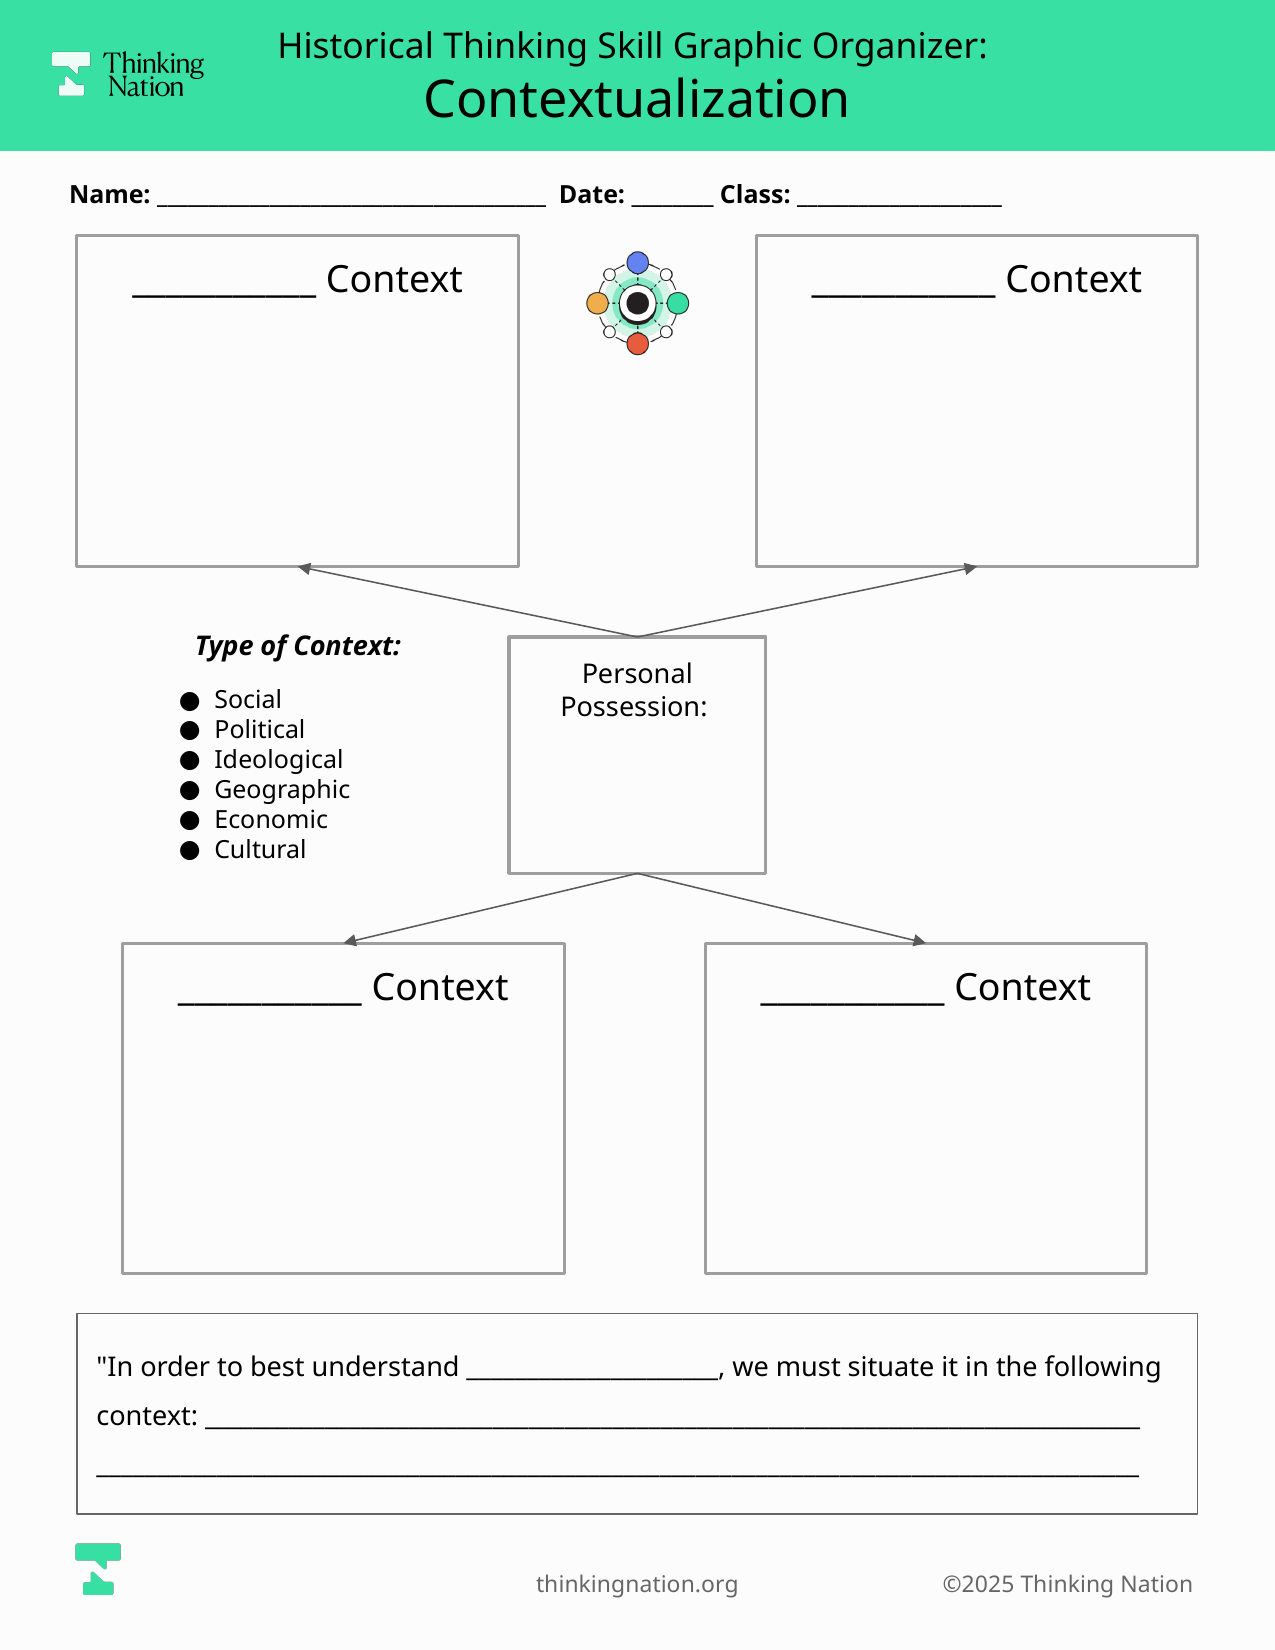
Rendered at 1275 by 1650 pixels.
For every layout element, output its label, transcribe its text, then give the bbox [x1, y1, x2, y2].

text_box ©2025 Thinking Nation [907, 1553, 1210, 1605]
text_box ___________ Context [76, 235, 519, 567]
text_box Name: ______________________________________ Date: ________ Class: ____________________ [54, 163, 1221, 223]
picture [62, 1533, 134, 1605]
text_box Type of Context: Social Political Ideological Geographic Economic Cultural [146, 608, 449, 874]
text_box ___________ Context [705, 943, 1147, 1274]
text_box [343, 873, 635, 944]
text_box ___________ Context [756, 235, 1198, 567]
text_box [637, 566, 978, 638]
text_box Historical Thinking Skill Graphic Organizer: Contextualization [0, 0, 1275, 151]
text_box thinkingnation.org [486, 1553, 789, 1605]
picture [35, 37, 210, 110]
text_box "In order to best understand _____________________, we must situate it in the following context: ______________________________________________________________________________ _______________________________________________________________________________________ [76, 1313, 1198, 1515]
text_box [637, 873, 927, 944]
text_box ___________ Context [122, 943, 565, 1274]
text_box Personal Possession: [508, 645, 766, 871]
picture [569, 235, 706, 371]
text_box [297, 566, 635, 638]
